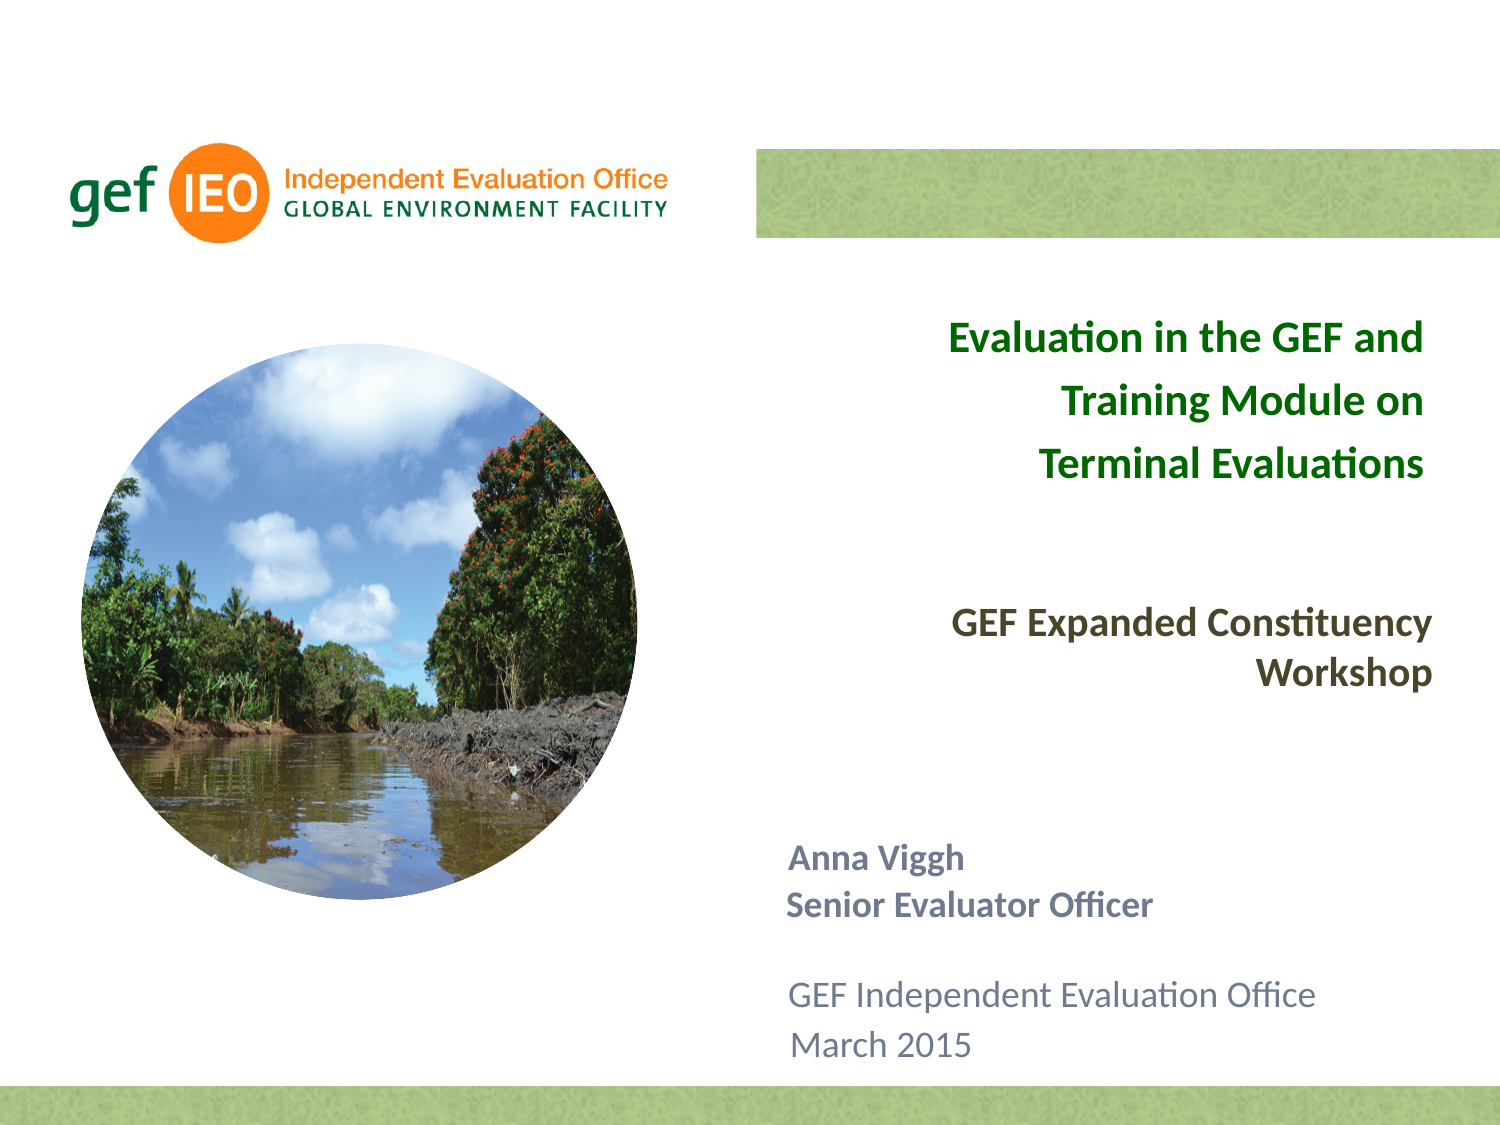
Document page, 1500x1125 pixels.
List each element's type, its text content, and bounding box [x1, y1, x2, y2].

picture [65, 135, 675, 252]
list Anna Viggh [773, 825, 1486, 888]
list Senior Evaluator Officer [771, 872, 1487, 938]
list GEF Independent Evaluation Office [773, 962, 1500, 1025]
list Evaluation in the GEF and Training Module on Terminal Evaluations [774, 299, 1450, 500]
list March 2015 [774, 1012, 1338, 1063]
picture [81, 343, 638, 900]
list GEF Expanded Constituency Workshop [773, 587, 1449, 738]
